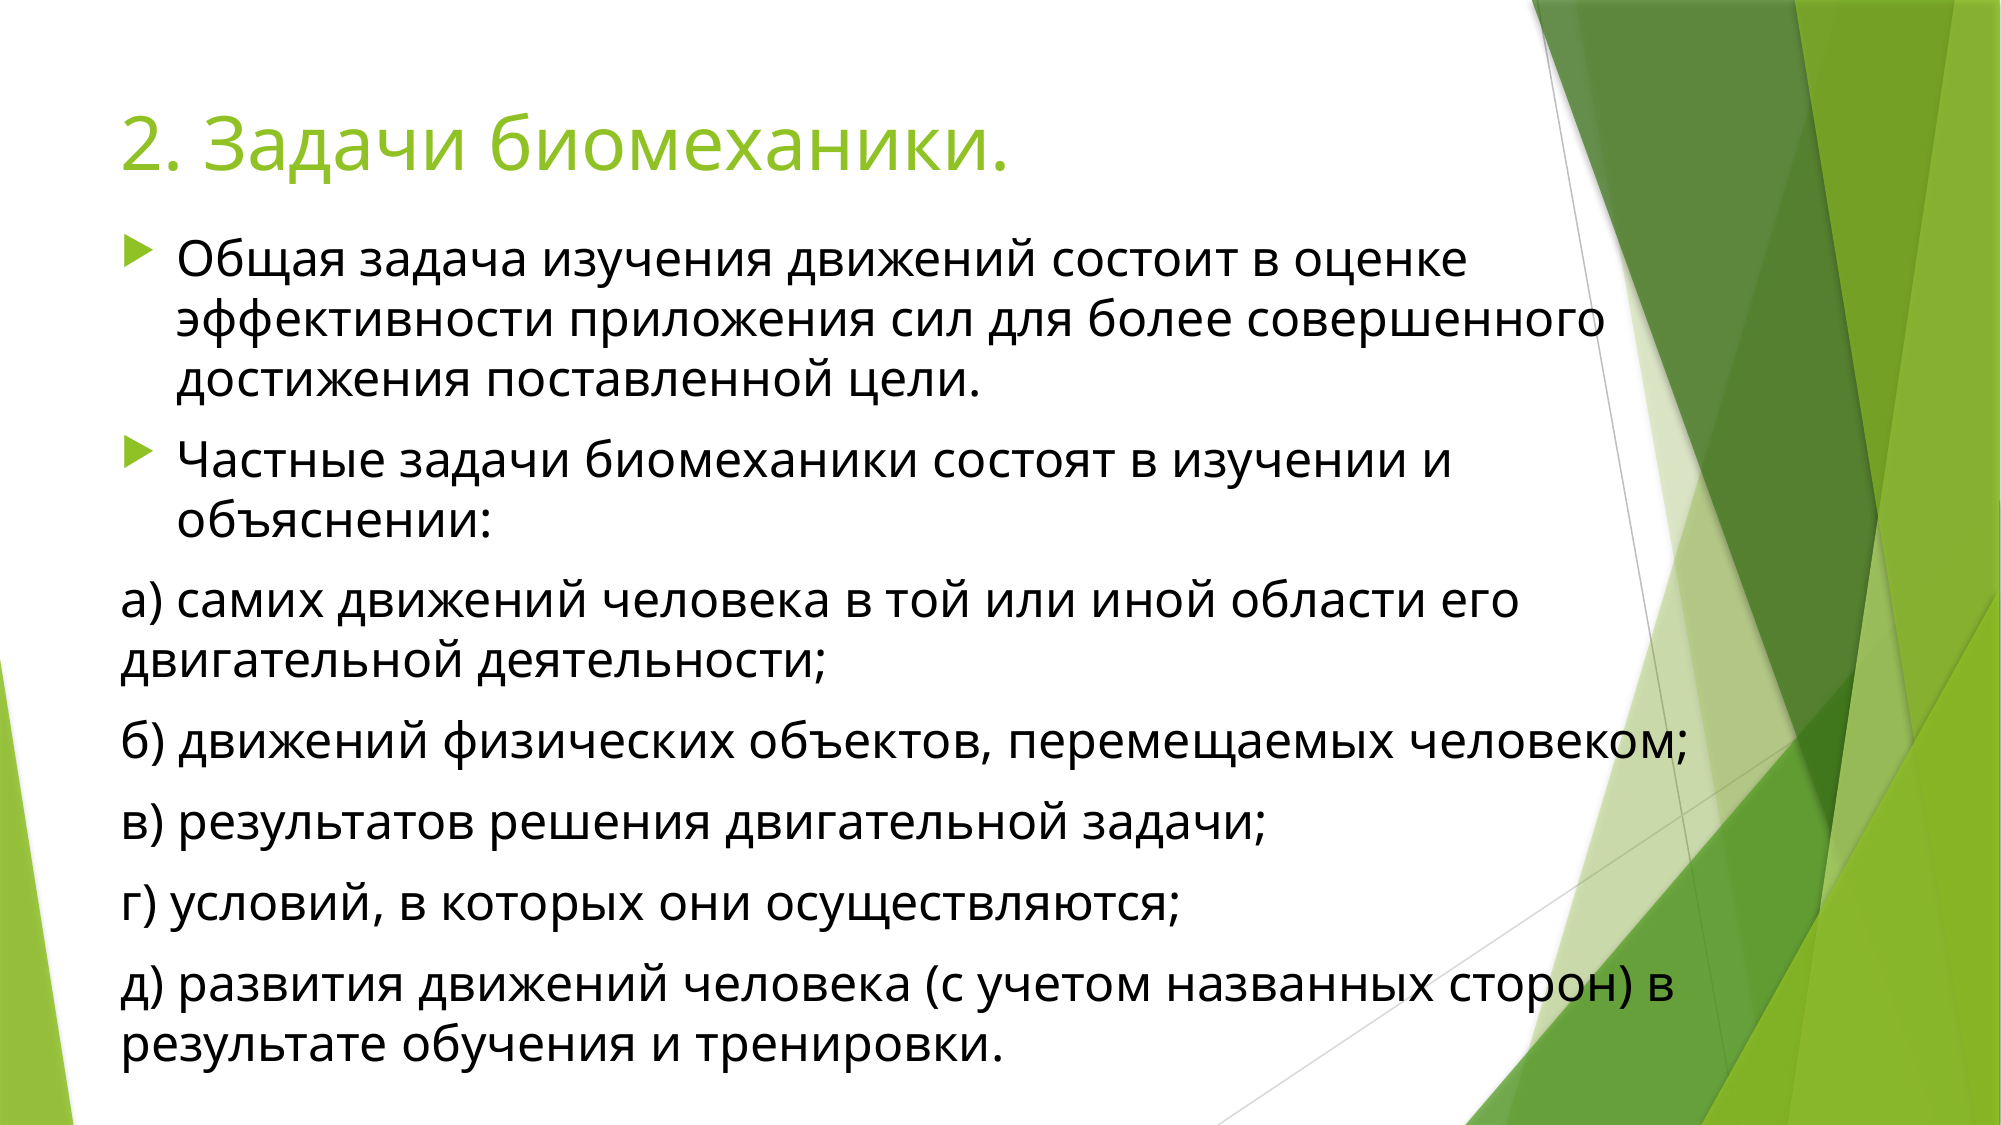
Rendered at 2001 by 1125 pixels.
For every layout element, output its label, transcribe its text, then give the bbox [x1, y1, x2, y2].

title 2. Задачи биомеханики. [105, 88, 1516, 218]
list Общая задача изучения движений состоит в оценке эффективности приложения сил для более совершенного достижения поставленной цели. Частные задачи биомеханики состоят в изучении и объяснении: а) самих движений человека в той или иной области его двигательной деятельности; б) движений физических объектов, перемещаемых человеком; в) результатов решения двигательной задачи; г) условий, в которых они осуществляются; д) развития движений человека (с учетом названных сторон) в результате обучения и тренировки. [105, 218, 1713, 1044]
